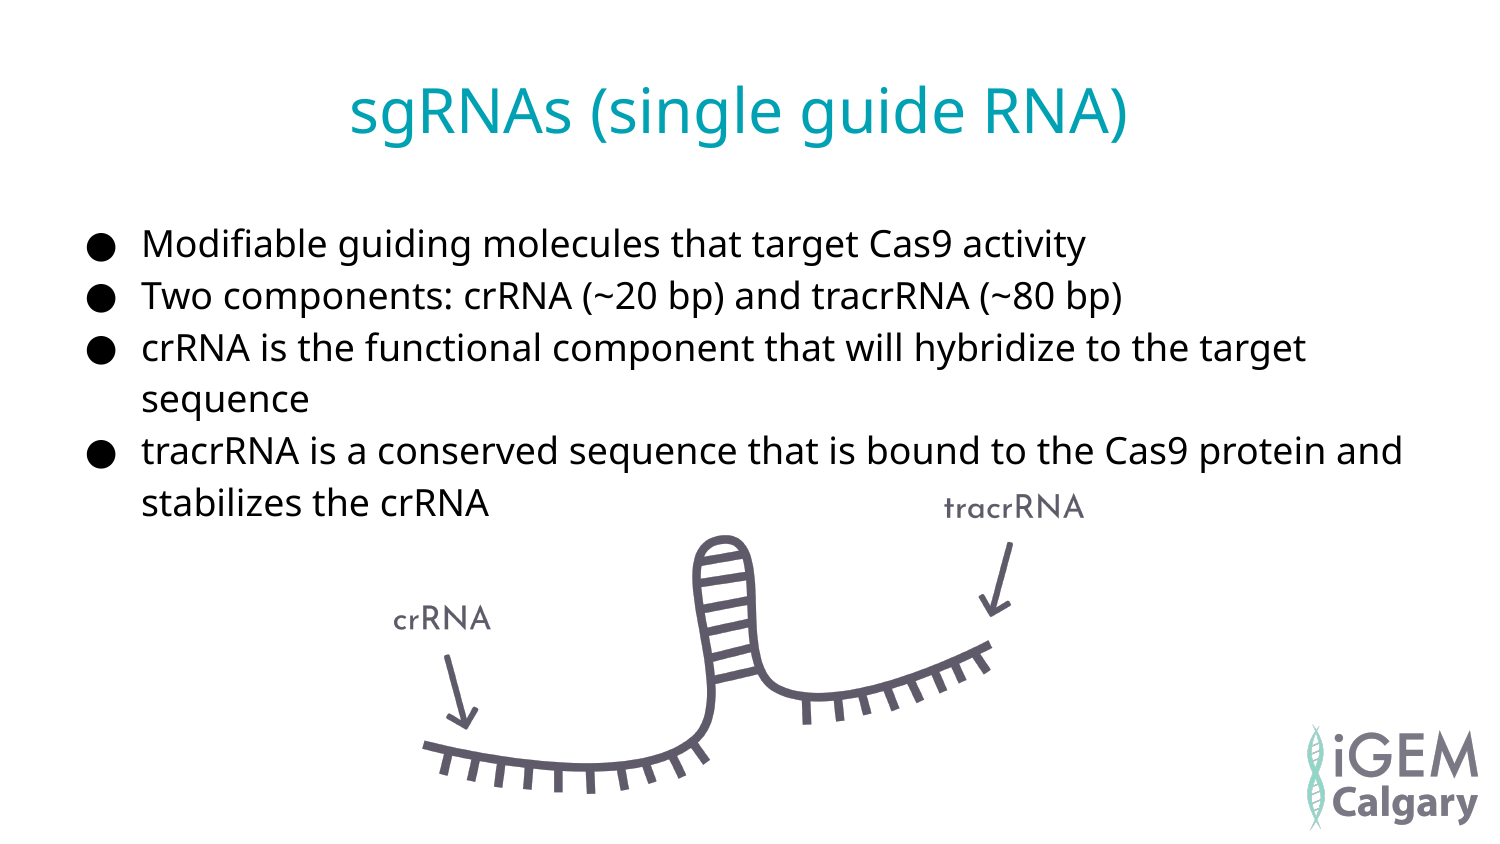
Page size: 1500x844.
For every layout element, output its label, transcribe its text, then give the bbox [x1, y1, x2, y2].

text_box CRISPR [1304, 817, 1488, 833]
text_box sgRNAs (single guide RNA) [40, 56, 1438, 151]
text_box Modifiable guiding molecules that target Cas9 activity Two components: crRNA (~20 bp) and tracrRNA (~80 bp) crRNA is the functional component that will hybridize to the target sequence tracrRNA is a conserved sequence that is bound to the Cas9 protein and stabilizes the crRNA [51, 198, 1490, 817]
picture [394, 493, 1084, 795]
